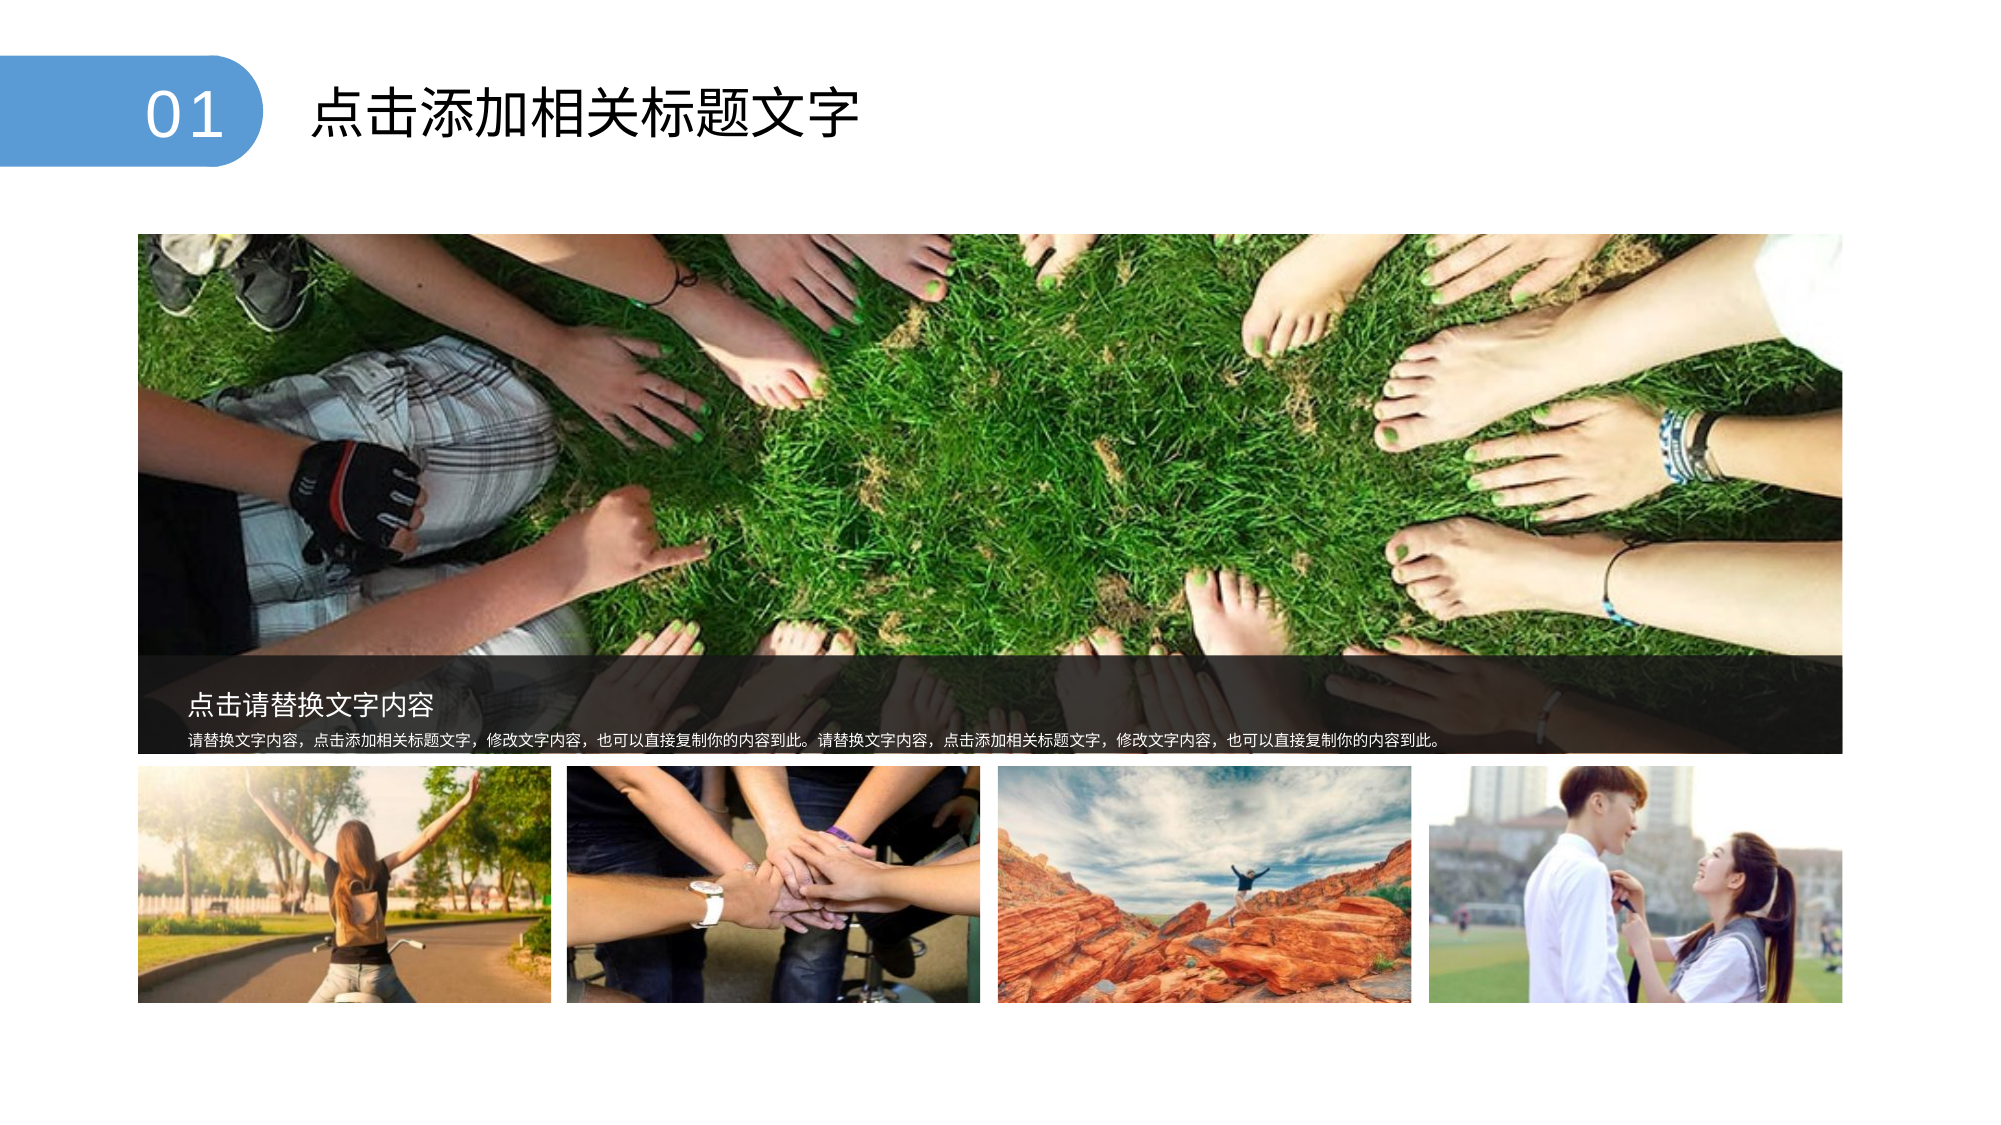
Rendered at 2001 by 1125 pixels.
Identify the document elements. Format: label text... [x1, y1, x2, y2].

text_box [137, 233, 1843, 654]
text_box 点击请替换文字内容 请替换文字内容，点击添加相关标题文字，修改文字内容，也可以直接复制你的内容到此。请替换文字内容，点击添加相关标题文字，修改文字内容，也可以直接复制你的内容到此。 [172, 664, 1809, 756]
text_box [997, 766, 1412, 1004]
text_box [1428, 766, 1843, 1004]
text_box 点击添加相关标题文字 [318, 70, 910, 152]
text_box [137, 654, 1843, 755]
text_box [137, 766, 552, 1004]
text_box [566, 765, 981, 1004]
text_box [0, 55, 318, 167]
